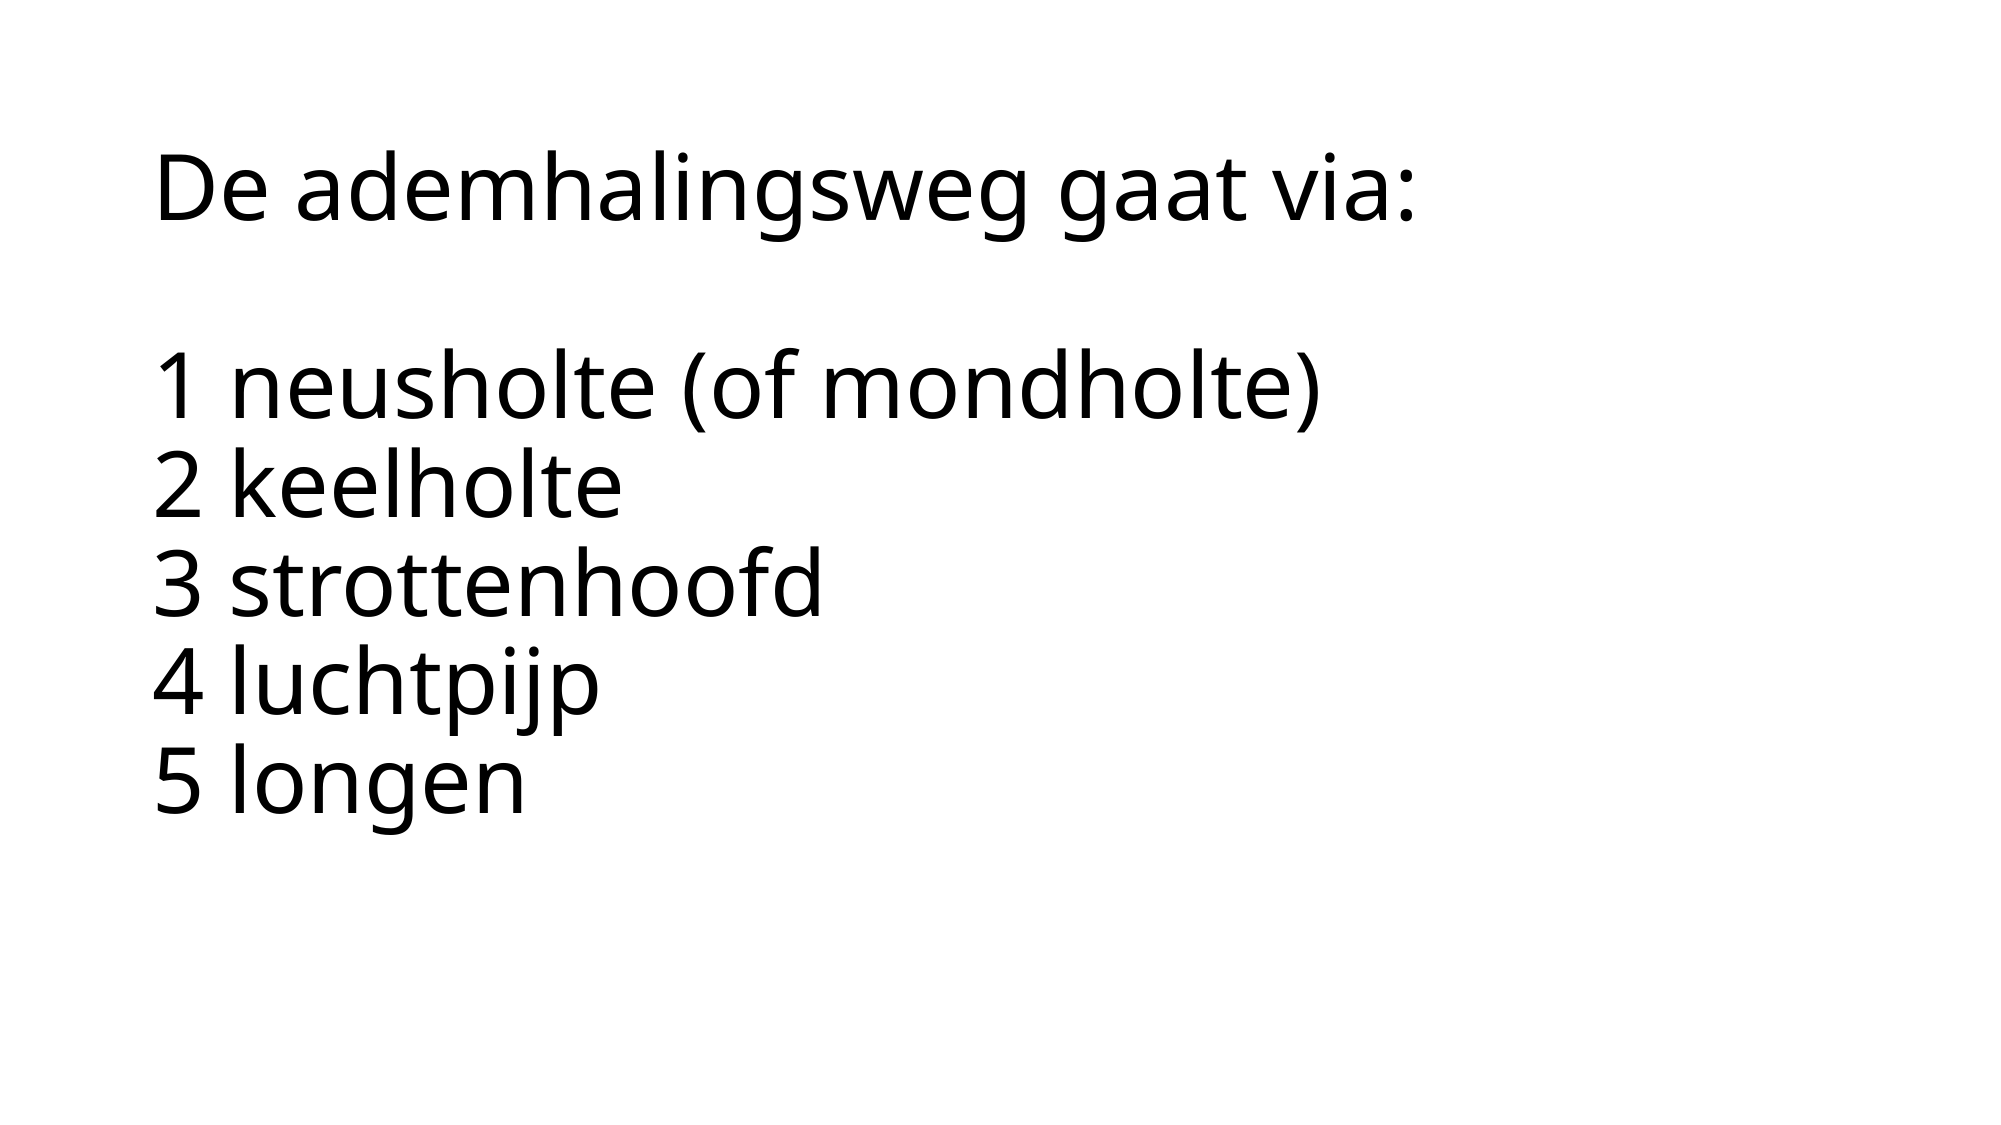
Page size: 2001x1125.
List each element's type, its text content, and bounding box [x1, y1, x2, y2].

title De ademhalingsweg gaat via: 1 neusholte (of mondholte) 2 keelholte 3 strottenhoofd 4 luchtpijp 5 longen [137, 59, 1863, 1025]
